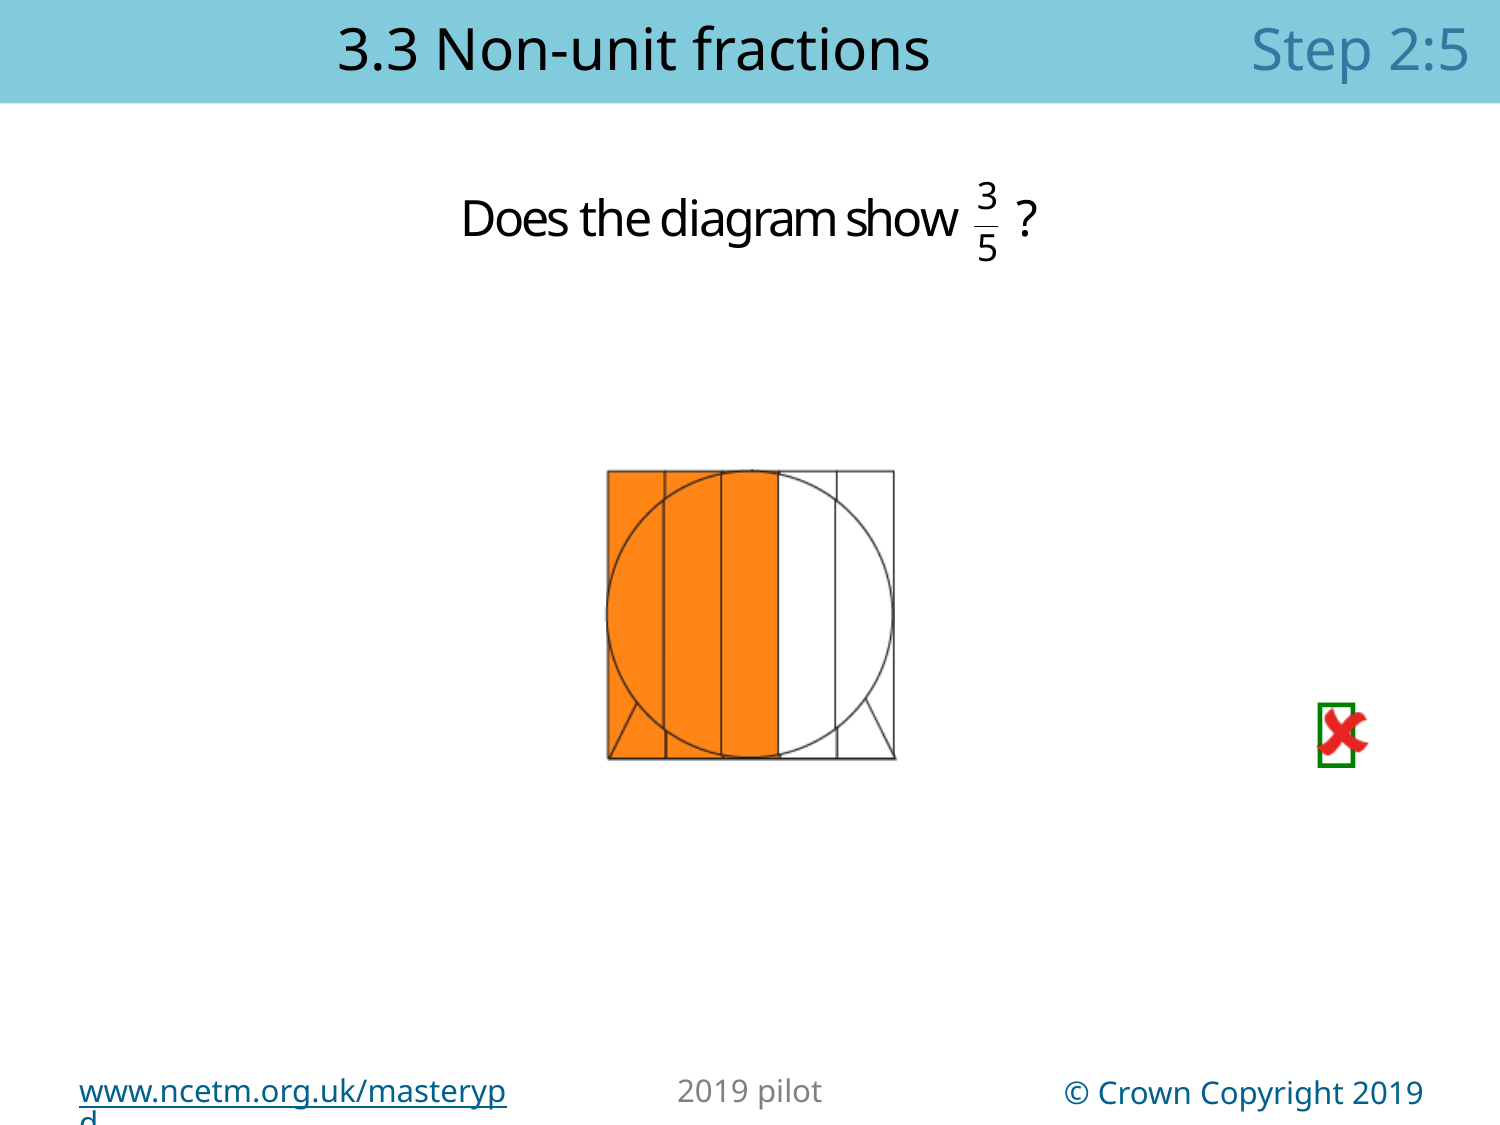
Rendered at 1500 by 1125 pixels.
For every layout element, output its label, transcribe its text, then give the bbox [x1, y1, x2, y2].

picture [573, 468, 974, 796]
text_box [460, 175, 1040, 268]
list 3.3 Non-unit fractions Step 2:5 [0, 0, 1500, 104]
picture [1314, 700, 1378, 765]
text_box  [1294, 669, 1368, 795]
